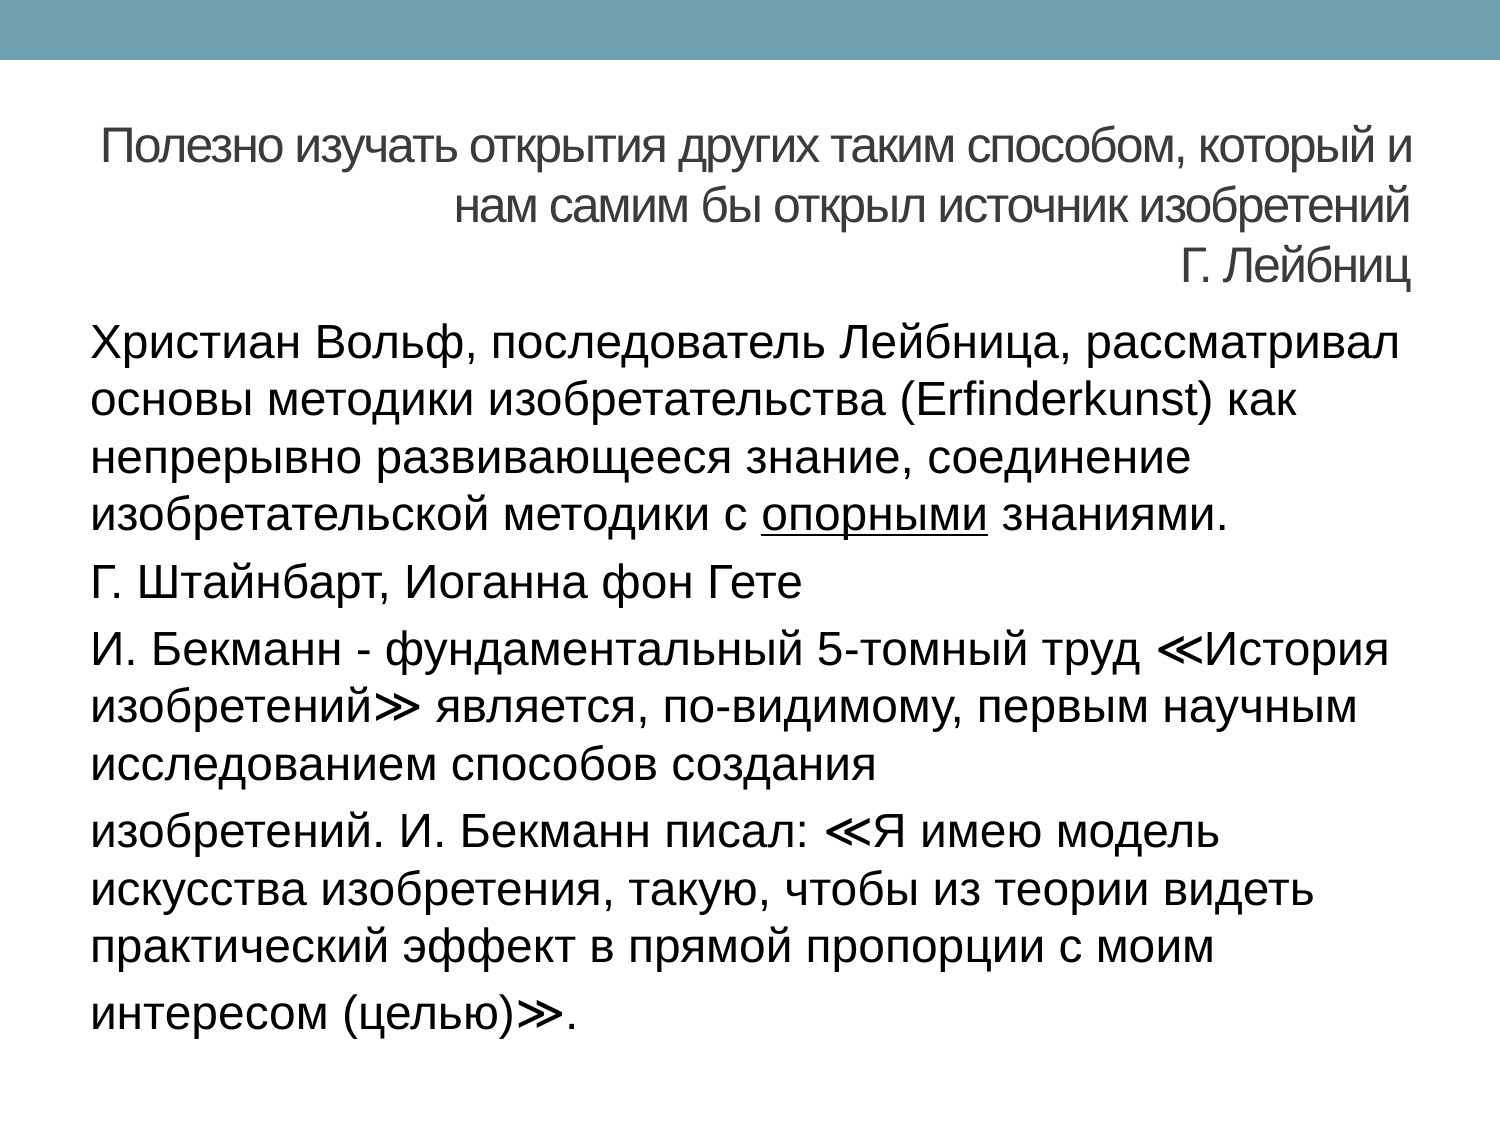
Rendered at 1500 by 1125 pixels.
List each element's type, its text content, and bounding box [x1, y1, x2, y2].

title Полезно изучать открытия других таким способом, который и нам самим бы открыл источник изобретений Г. Лейбниц [76, 90, 1427, 315]
list Христиан Вольф, последователь Лейбница, рассматривал основы методики изобретательства (Erfinderkunst) как непрерывно развивающееся знание, соединение изобретательской методики с опорными знаниями. Г. Штайнбарт, Иоганна фон Гете И. Бекманн - фундаментальный 5-томный труд ≪История изобретений≫ является, по-видимому, первым научным исследованием способов создания изобретений. И. Бекманн писал: ≪Я имею модель искусства изобретения, такую, чтобы из теории видеть практический эффект в прямой пропорции с моим интересом (целью)≫. [75, 302, 1425, 1063]
